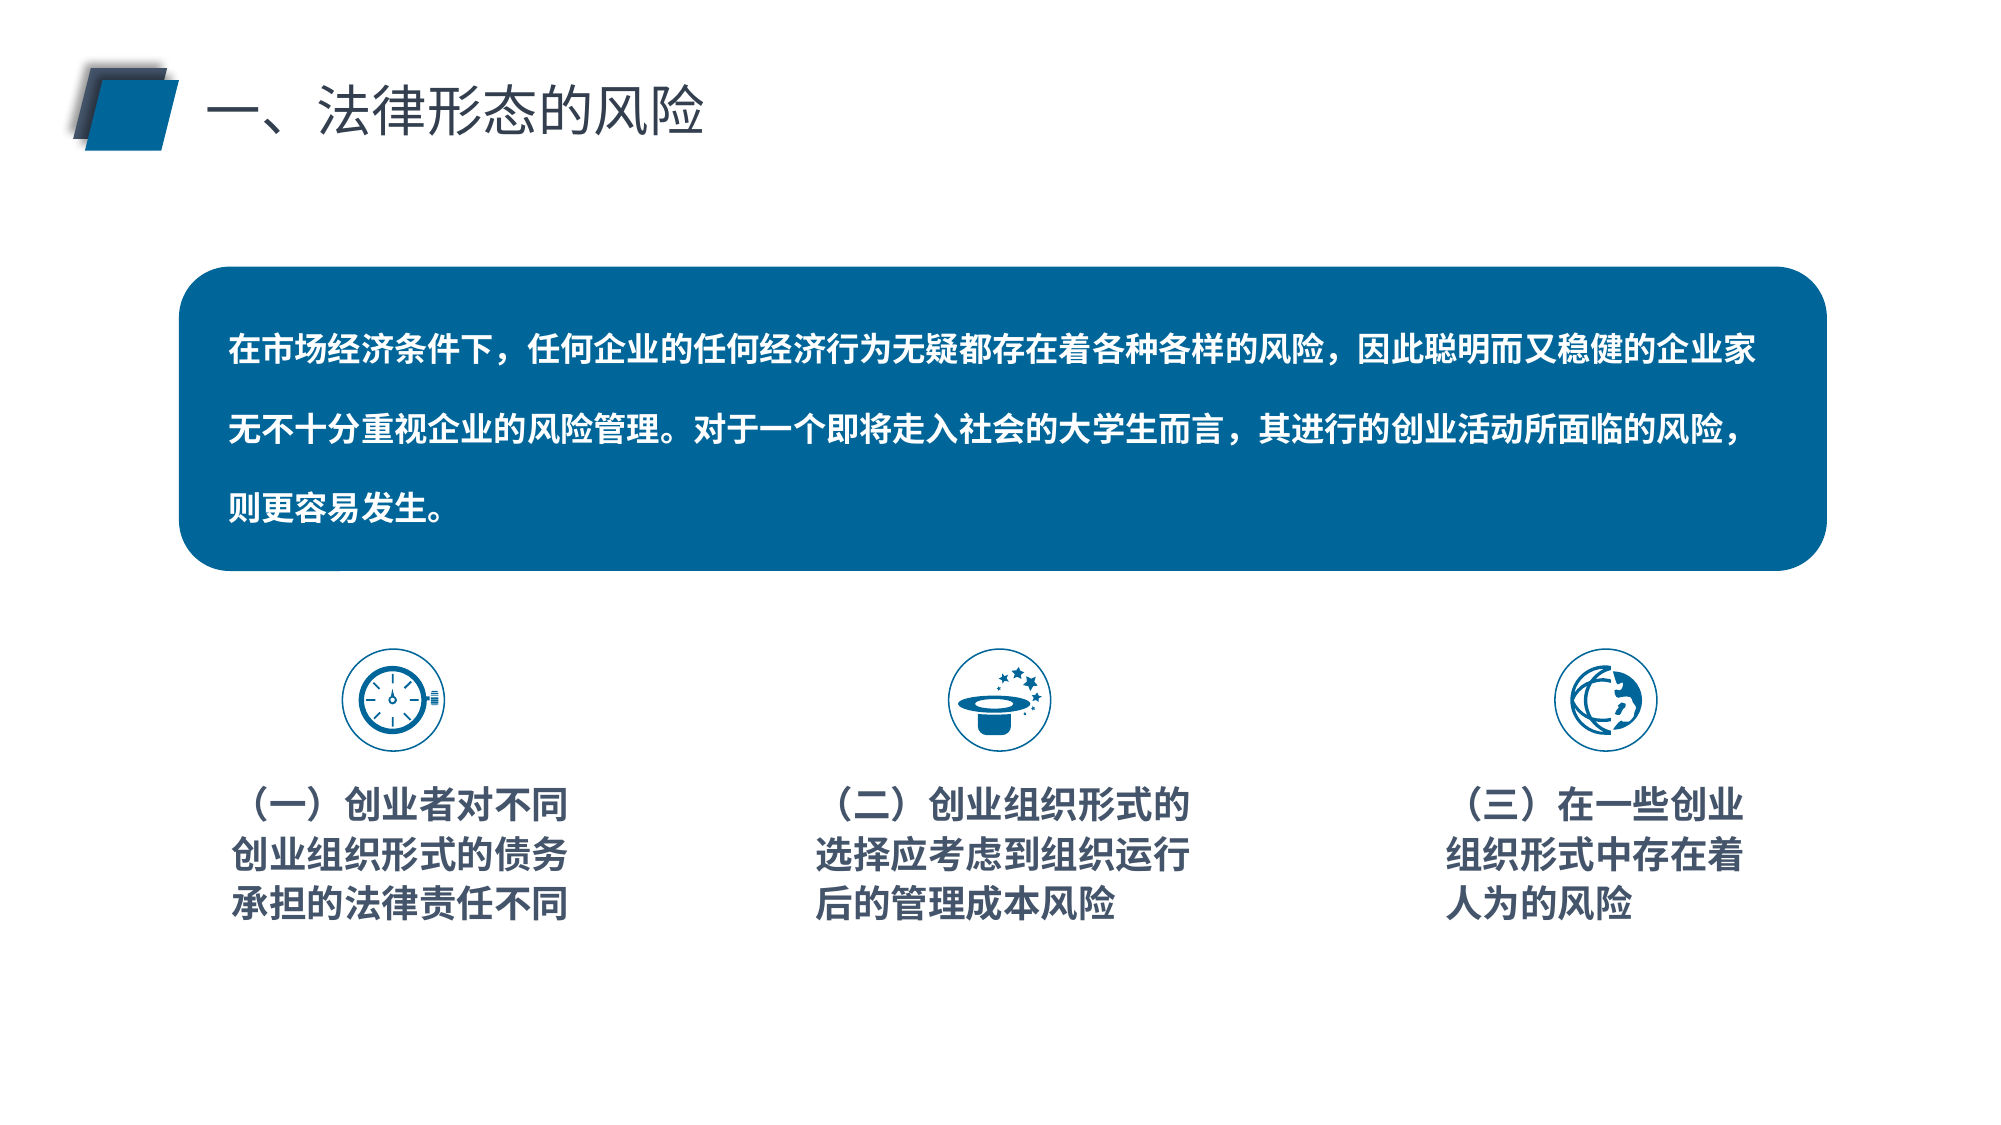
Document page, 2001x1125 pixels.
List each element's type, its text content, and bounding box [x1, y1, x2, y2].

text_box 在市场经济条件下，任何企业的任何经济行为无疑都存在着各种各样的风险，因此聪明而又稳健的企业家无不十分重视企业的风险管理。对于一个即将走入社会的大学生而言，其进行的创业活动所面临的风险，则更容易发生。 [213, 280, 1793, 535]
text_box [73, 68, 179, 151]
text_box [948, 649, 1051, 752]
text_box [342, 649, 445, 752]
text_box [1554, 649, 1657, 752]
text_box （三）在一些创业组织形式中存在着人为的风险 [1430, 769, 1793, 933]
text_box 一、法律形态的风险 [190, 68, 913, 150]
text_box （一）创业者对不同创业组织形式的债务承担的法律责任不同 [216, 769, 599, 933]
text_box [177, 265, 1828, 573]
text_box （二）创业组织形式的选择应考虑到组织运行后的管理成本风险 [801, 769, 1228, 933]
